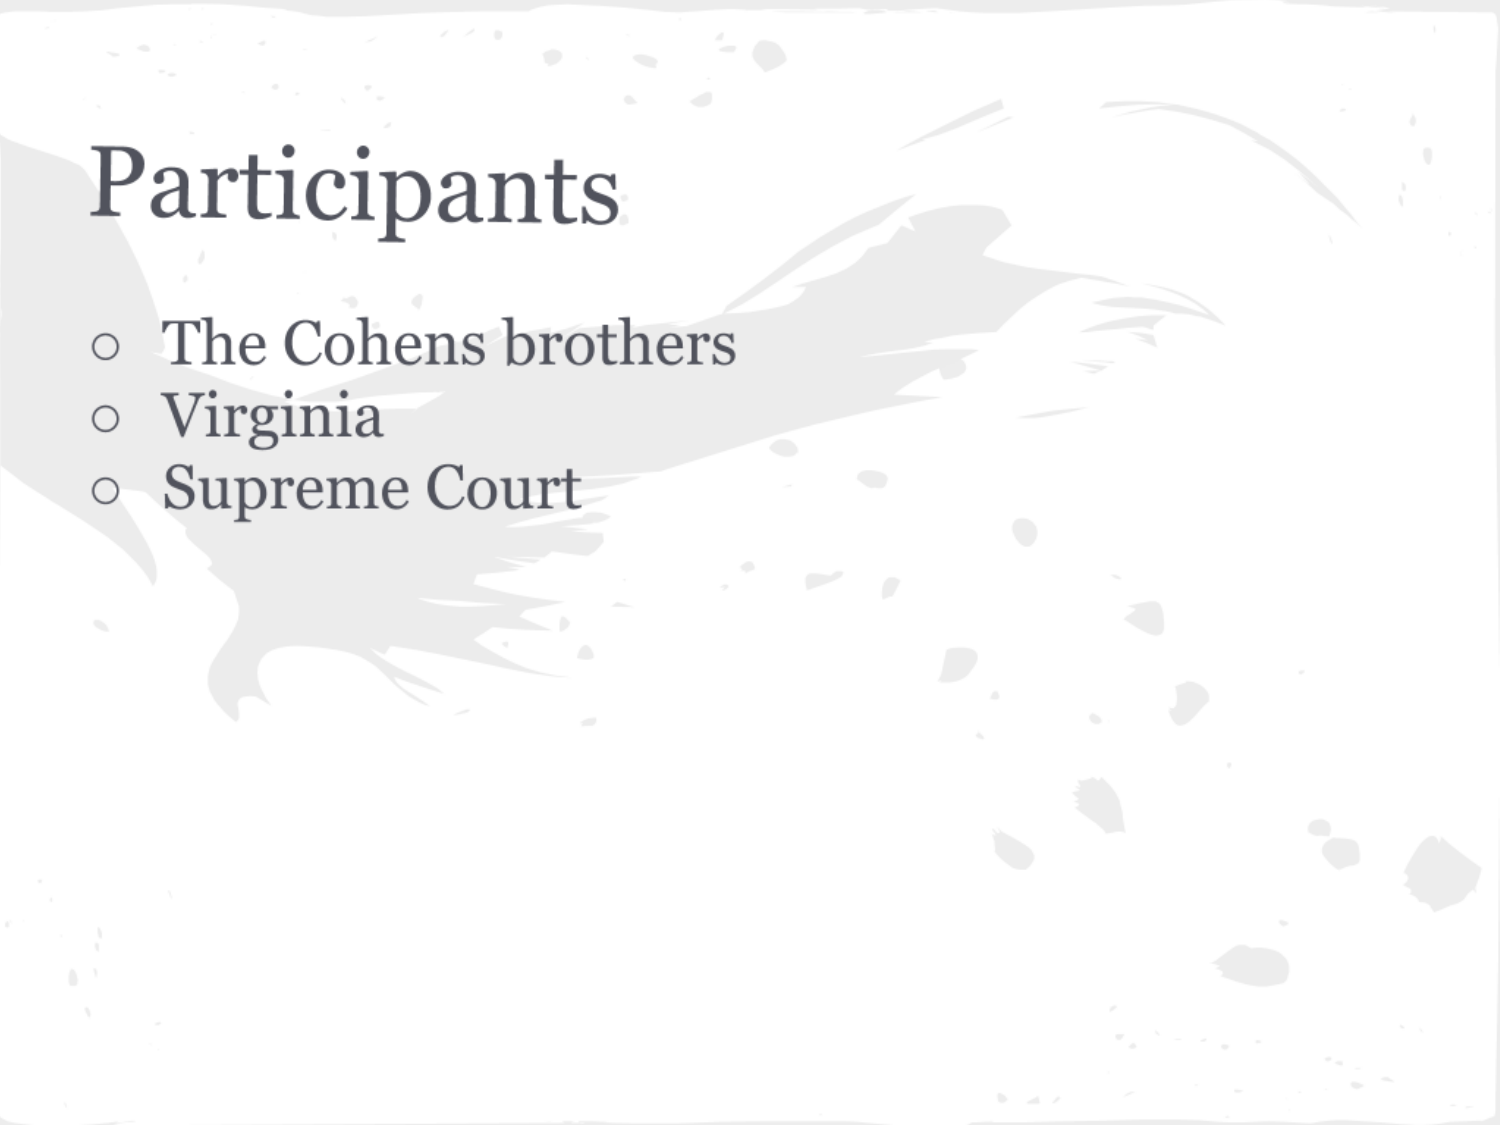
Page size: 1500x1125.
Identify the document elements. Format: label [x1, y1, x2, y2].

list [0, 0, 1500, 1125]
